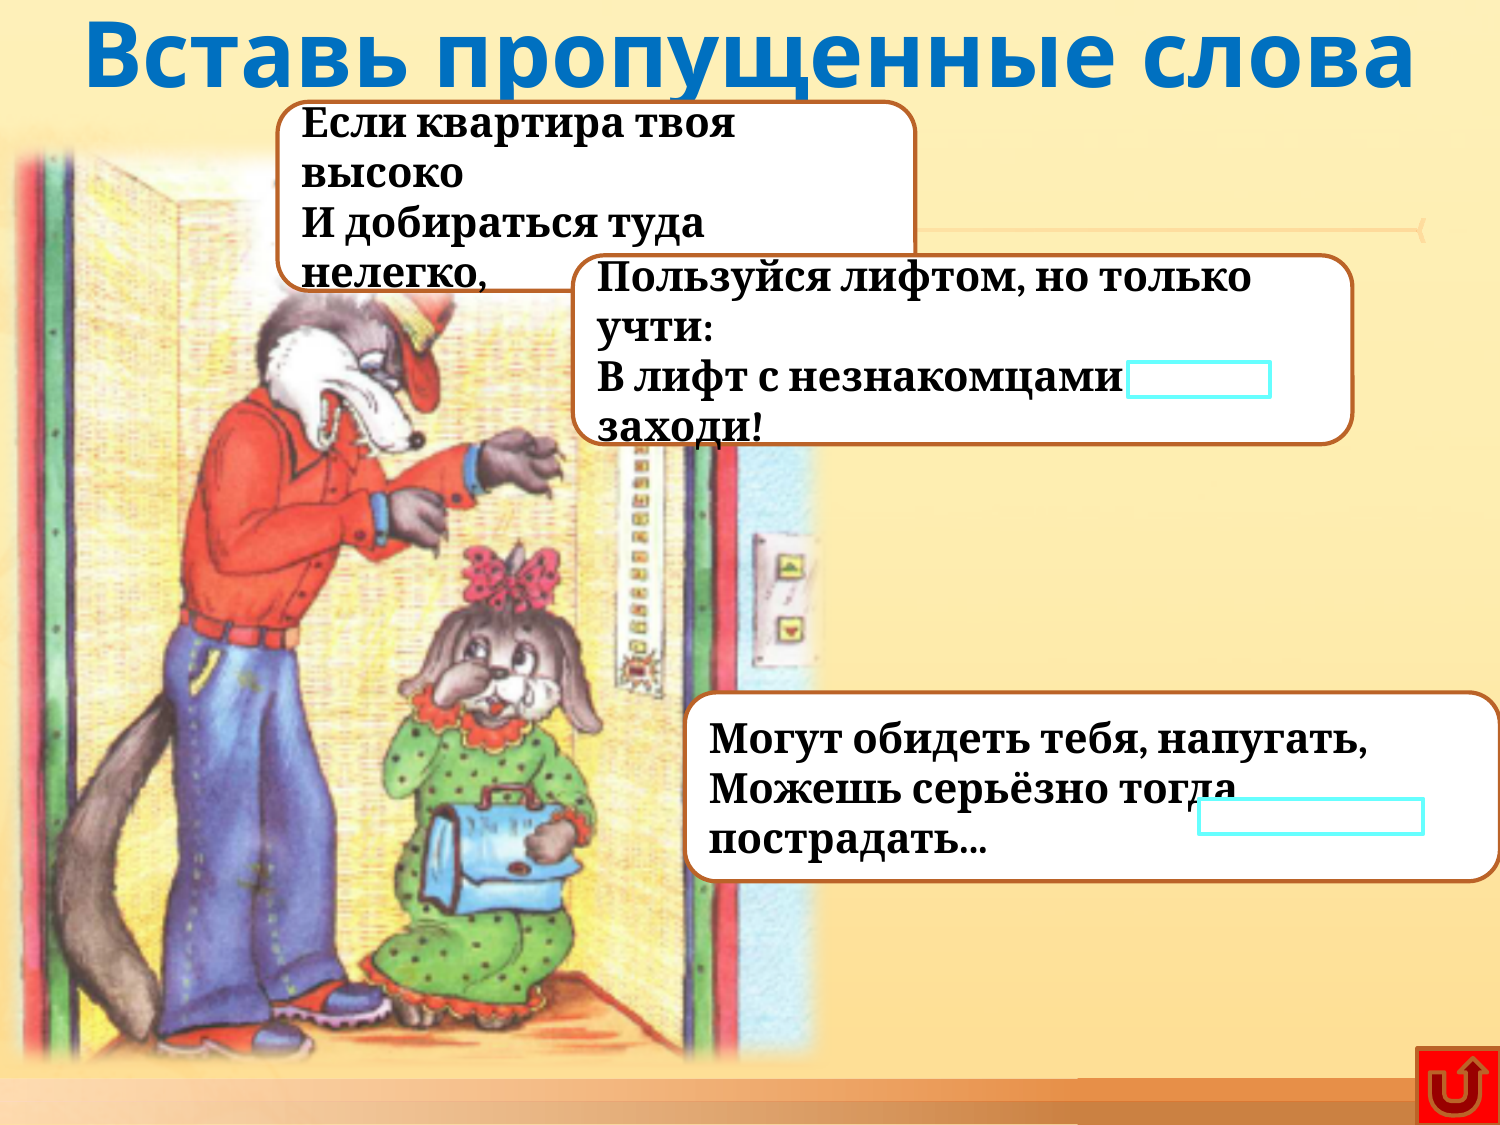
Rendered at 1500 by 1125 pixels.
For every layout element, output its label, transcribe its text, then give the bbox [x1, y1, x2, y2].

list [0, 136, 833, 1073]
text_box Если квартира твоя высоко И добираться туда нелегко, [275, 99, 918, 253]
text_box [1126, 360, 1272, 399]
text_box Пользуйся лифтом, но только учти: В лифт с незнакомцами не заходи! [837, 253, 1355, 447]
text_box Могут обидеть тебя, напугать, Можешь серьёзно тогда пострадать... [837, 690, 1500, 884]
text_box [1415, 1046, 1500, 1125]
text_box [1197, 797, 1425, 836]
text_box Вставь пропущенные слова [41, 0, 1459, 102]
